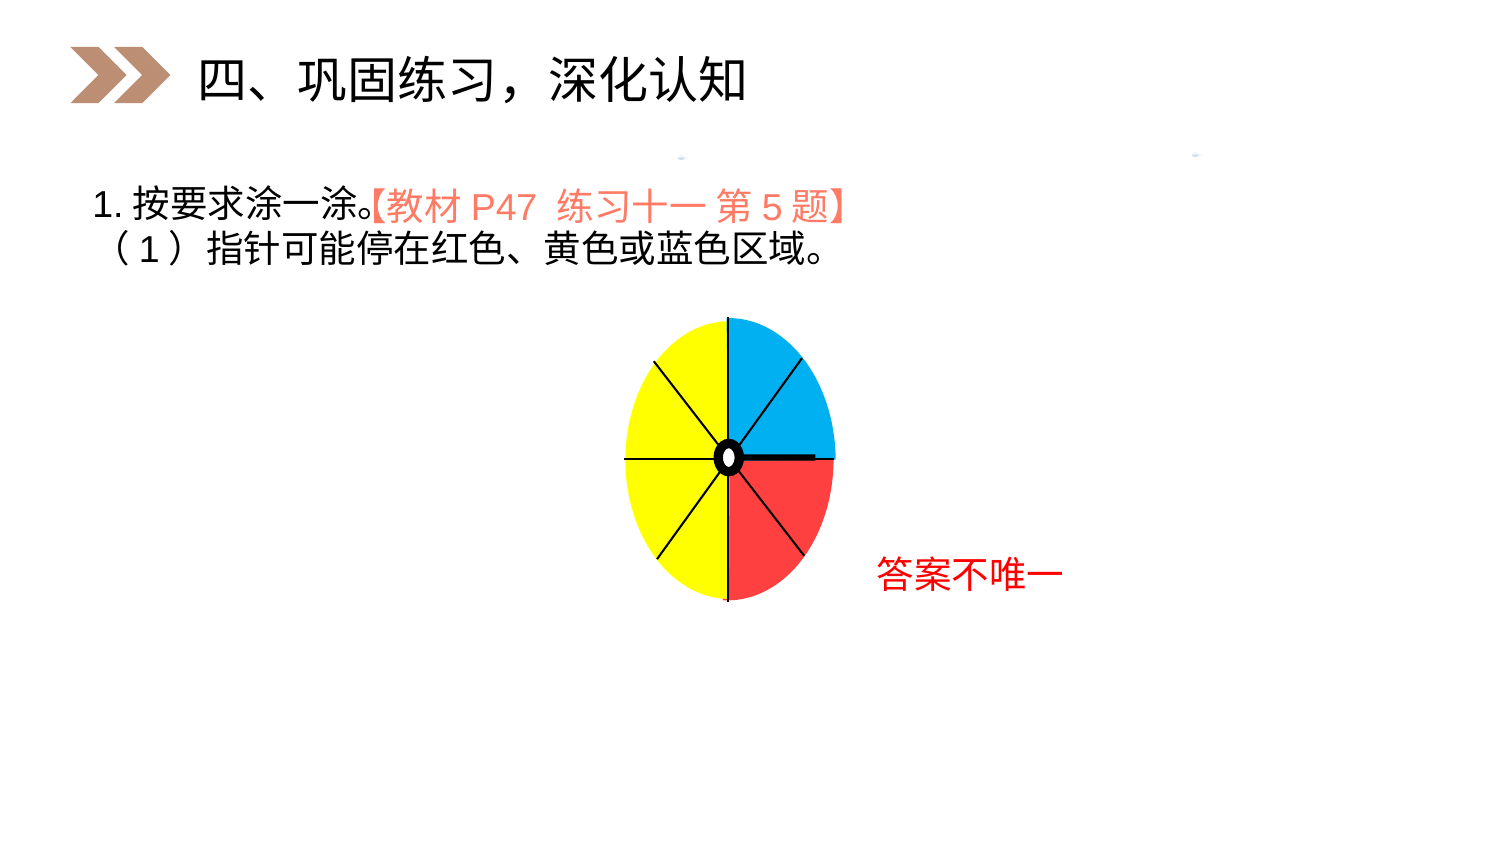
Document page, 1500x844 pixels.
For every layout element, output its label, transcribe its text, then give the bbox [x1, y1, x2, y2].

text_box [652, 360, 719, 445]
text_box [656, 472, 720, 560]
text_box [742, 459, 835, 555]
text_box [623, 459, 727, 600]
text_box [739, 357, 803, 443]
text_box 1.按要求涂一涂。 （1）指针可能停在红色、黄色或蓝色区域。 [81, 174, 958, 276]
text_box [729, 474, 805, 600]
text_box [729, 544, 814, 602]
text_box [718, 443, 816, 472]
text_box [729, 318, 835, 458]
picture [1187, 150, 1205, 158]
text_box [738, 472, 806, 557]
text_box [729, 317, 837, 461]
picture [674, 152, 691, 161]
text_box [623, 362, 716, 458]
text_box [653, 318, 727, 442]
text_box 答案不唯一 [865, 545, 1076, 602]
text_box 四、巩固练习，深化认知 [186, 49, 816, 102]
text_box 【教材P47 练习十一 第5题】 [338, 177, 878, 234]
